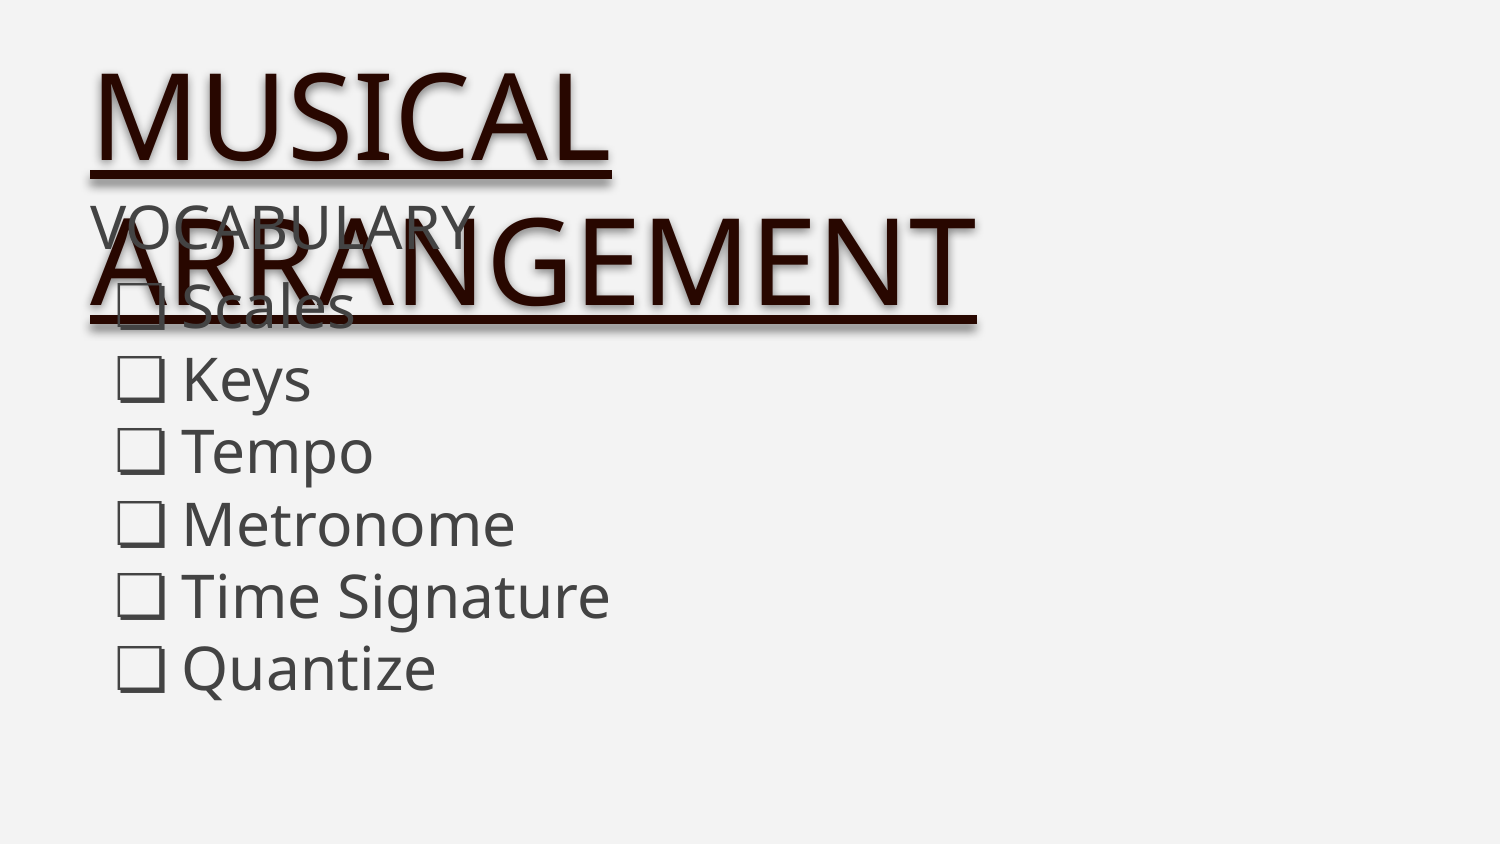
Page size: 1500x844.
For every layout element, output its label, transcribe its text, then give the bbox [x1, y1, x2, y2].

text_box Scales Keys Tempo Metronome Time Signature Quantize [91, 253, 1425, 844]
text_box MUSICAL ARRANGEMENT [75, 24, 1425, 174]
text_box VOCABULARY [75, 174, 1425, 247]
